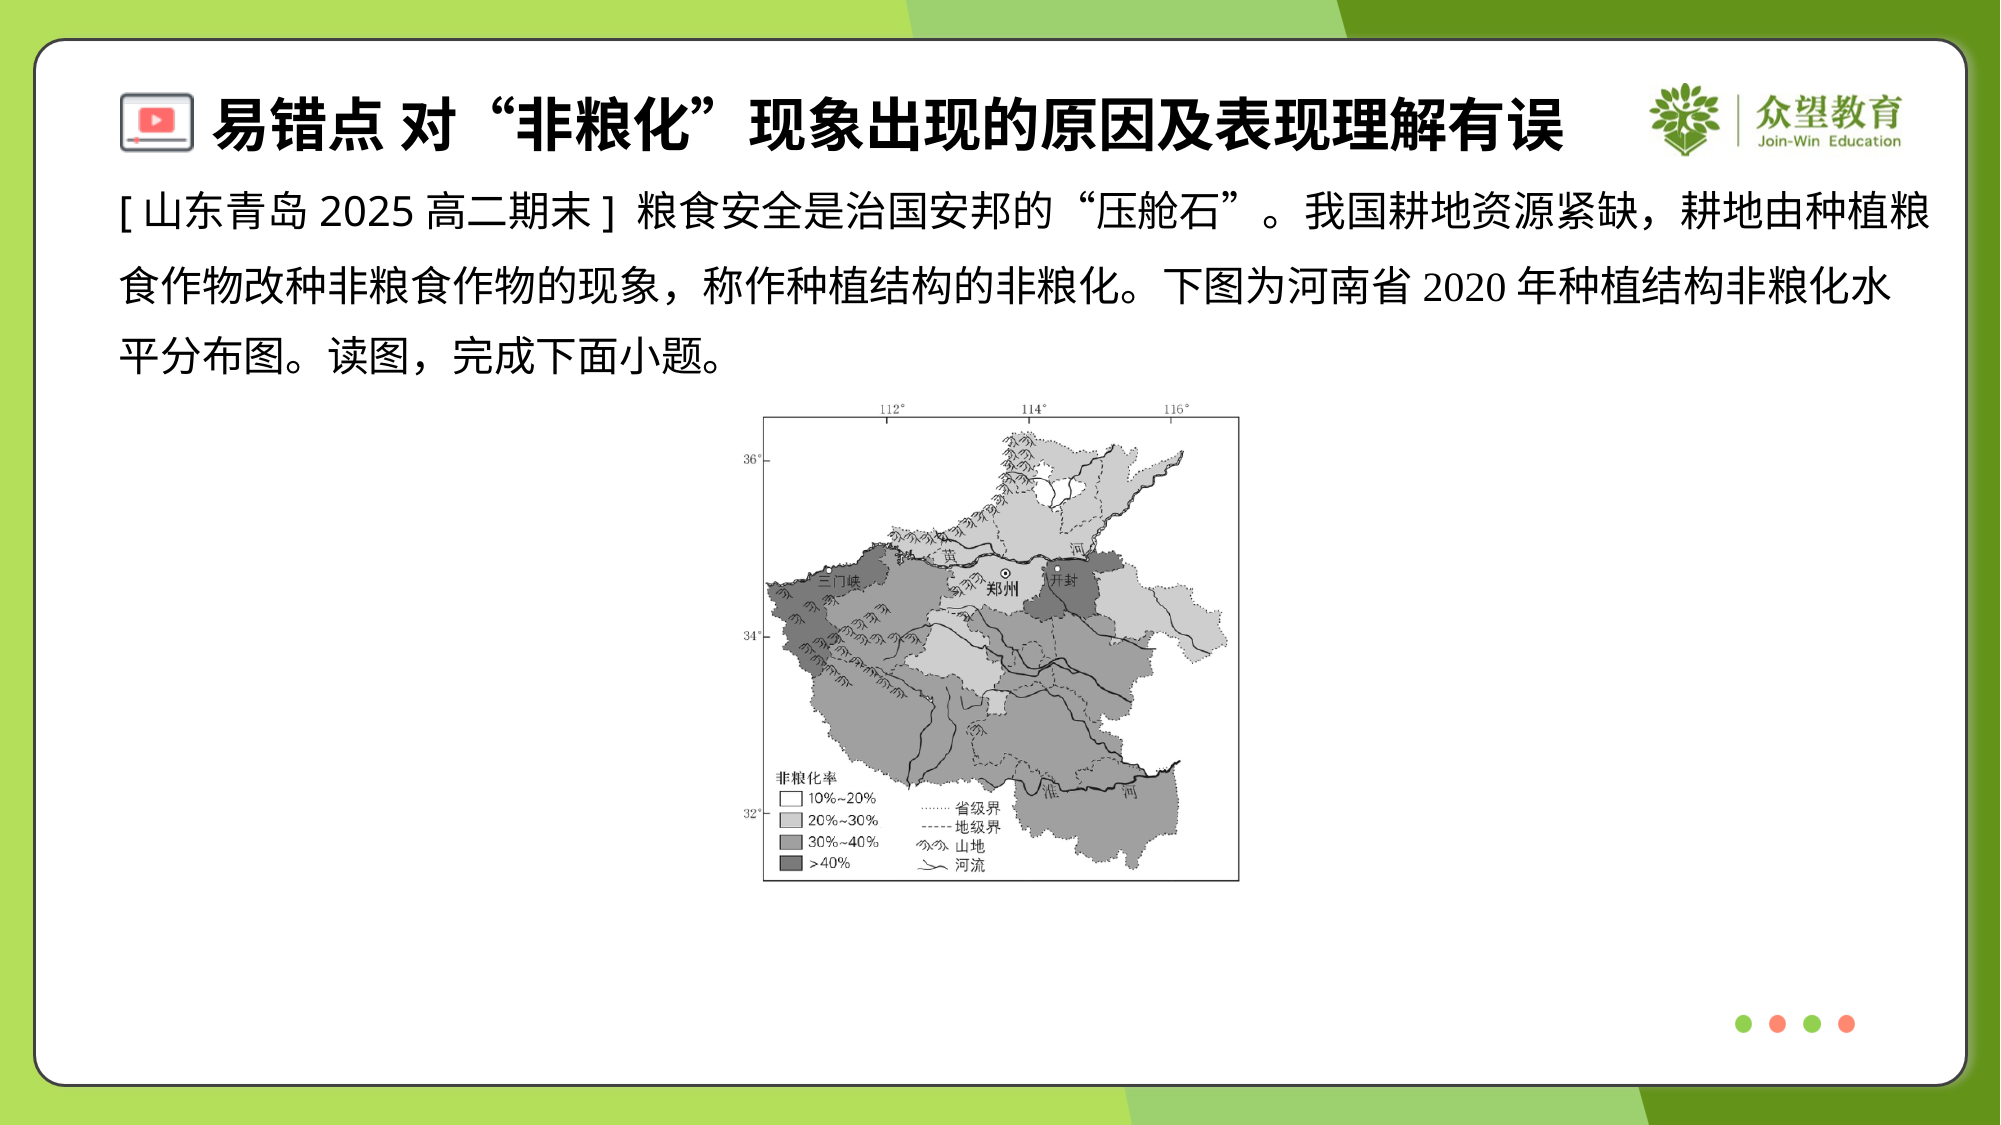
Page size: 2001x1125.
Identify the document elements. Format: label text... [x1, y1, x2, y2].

picture [0, 0, 2000, 1125]
text_box [山东青岛2025高二期末] 粮食安全是治国安邦的“压舱石”。我国耕地资源紧缺，耕地由种植粮 食作物改种非粮食作物的现象，称作种植结构的非粮化。下图为河南省2020年种植结构非粮化水 平分布图。读图，完成下面小题。 [118, 159, 1883, 373]
